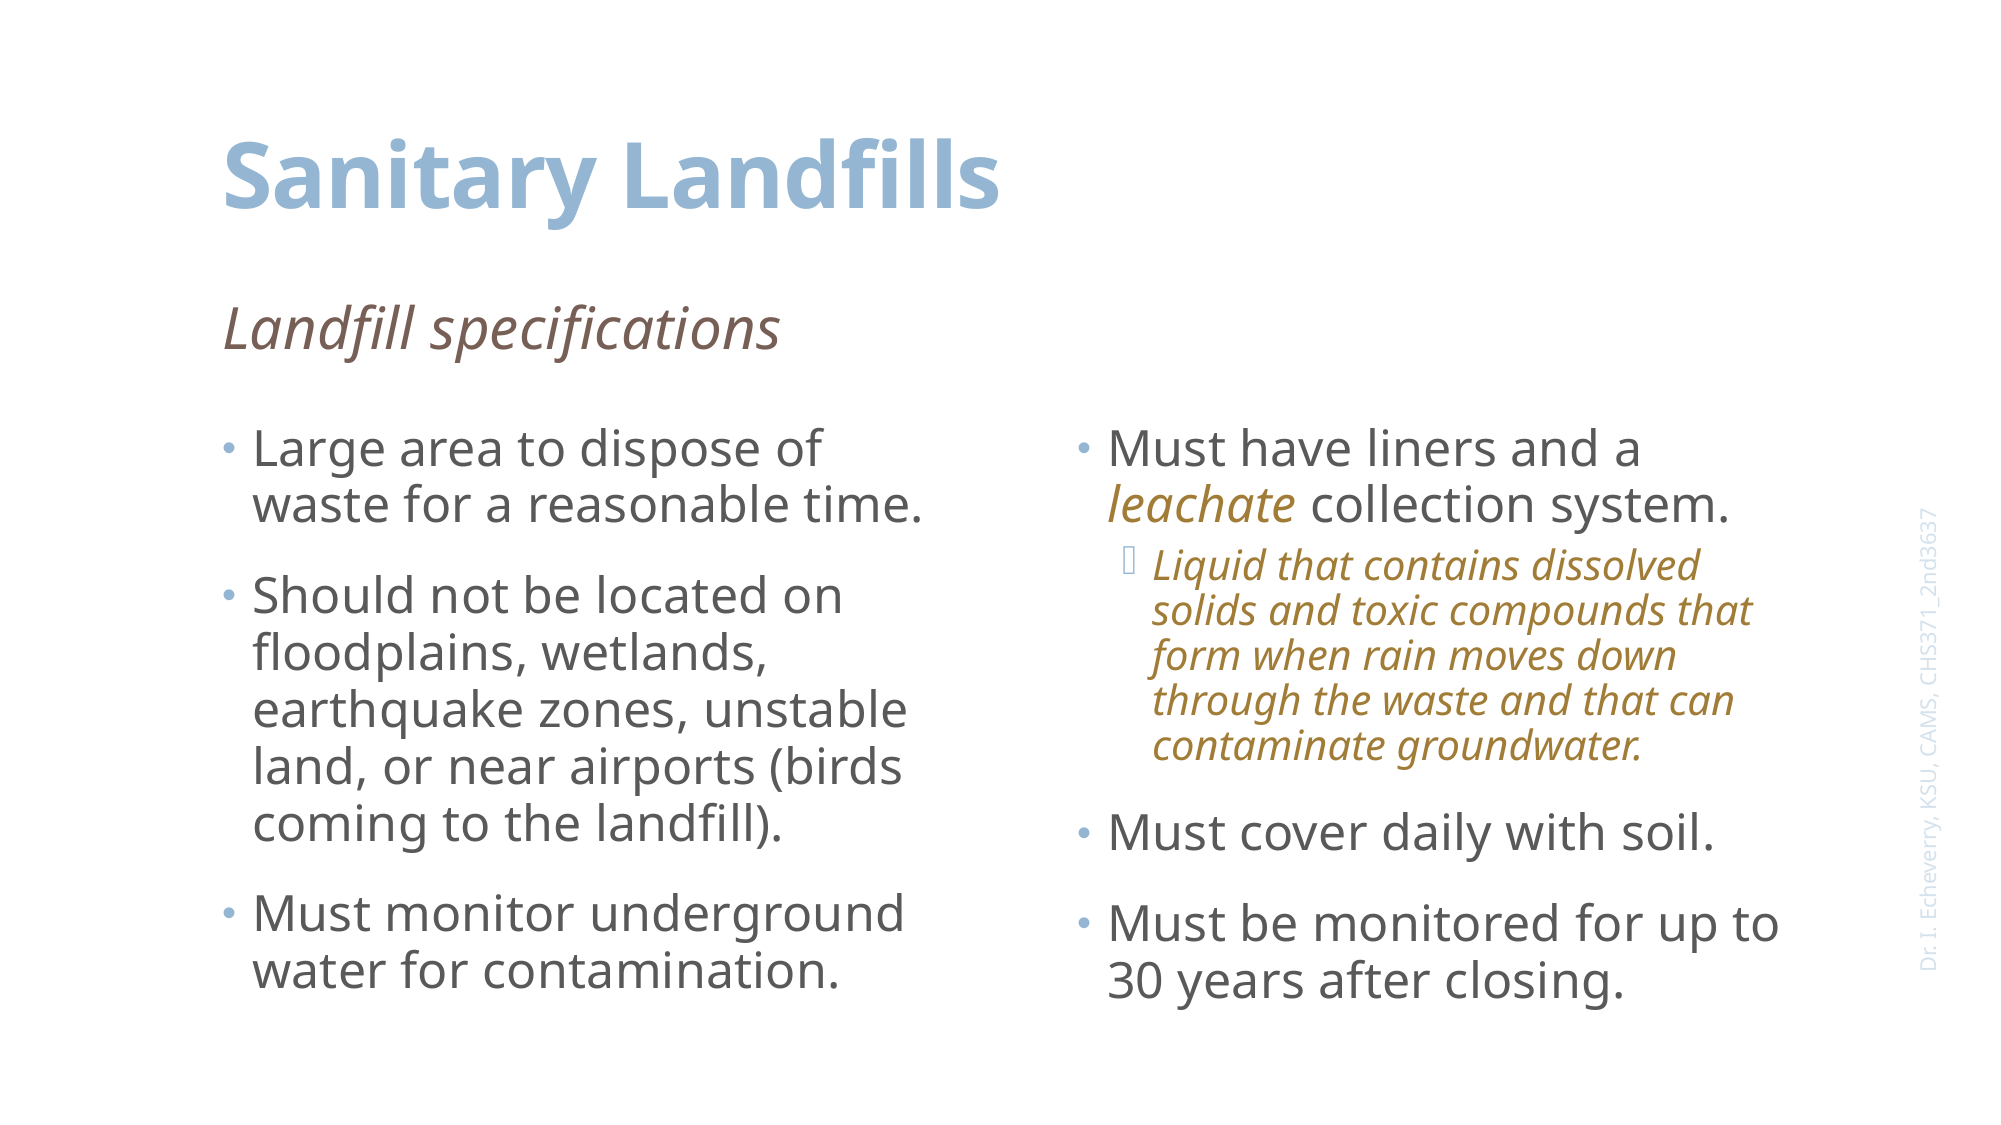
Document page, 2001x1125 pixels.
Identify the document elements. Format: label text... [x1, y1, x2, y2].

title Sanitary Landfills [206, 48, 1797, 237]
footer Dr. I. Echeverry, KSU, CAMS, CHS371_2nd3637 [1897, 400, 1958, 988]
list Landfill specifications [206, 250, 942, 371]
list Large area to dispose of waste for a reasonable time. Should not be located on floodplains, wetlands, earthquake zones, unstable land, or near airports (birds coming to the landfill). Must monitor underground water for contamination. [206, 412, 942, 1053]
list Must have liners and a leachate collection system. Liquid that contains dissolved solids and toxic compounds that form when rain moves down through the waste and that can contaminate groundwater. Must cover daily with soil. Must be monitored for up to 30 years after closing. [1061, 412, 1797, 1053]
